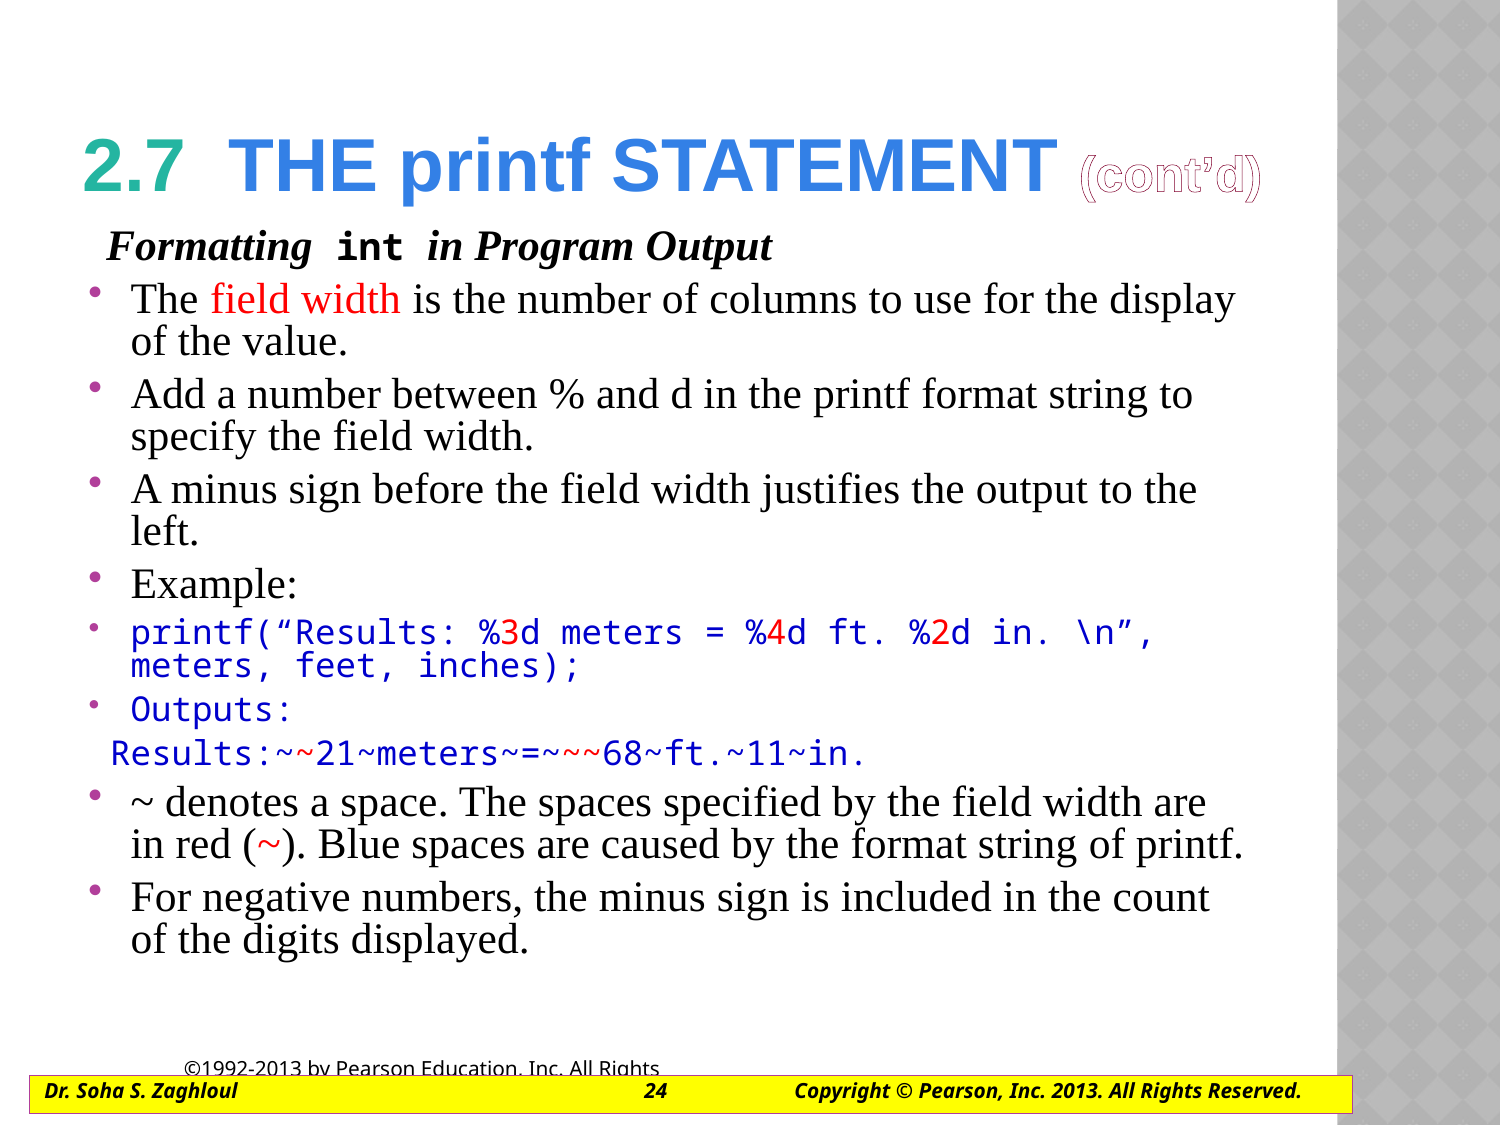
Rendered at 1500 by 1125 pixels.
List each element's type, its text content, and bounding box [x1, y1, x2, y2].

text_box Dr. Soha S. Zaghloul 24 Copyright © Pearson, Inc. 2013. All Rights Reserved. [29, 1075, 1353, 1114]
list Formatting int in Program Output The field width is the number of columns to use for the display of the value. Add a number between % and d in the printf format string to specify the field width. A minus sign before the field width justifies the output to the left. Example: printf(“Results: %3d meters = %4d ft. %2d in. \n”, meters, feet, inches); Outputs: Results:~~21~meters~=~~~68~ft.~11~in. ~ denotes a space. The spaces specified by the field width are in red (~). Blue spaces are caused by the format string of printf. For negative numbers, the minus sign is included in the count of the digits displayed. [75, 219, 1263, 1015]
title 2.7 The printf STATEMENT (cont’d) [75, 19, 1412, 207]
